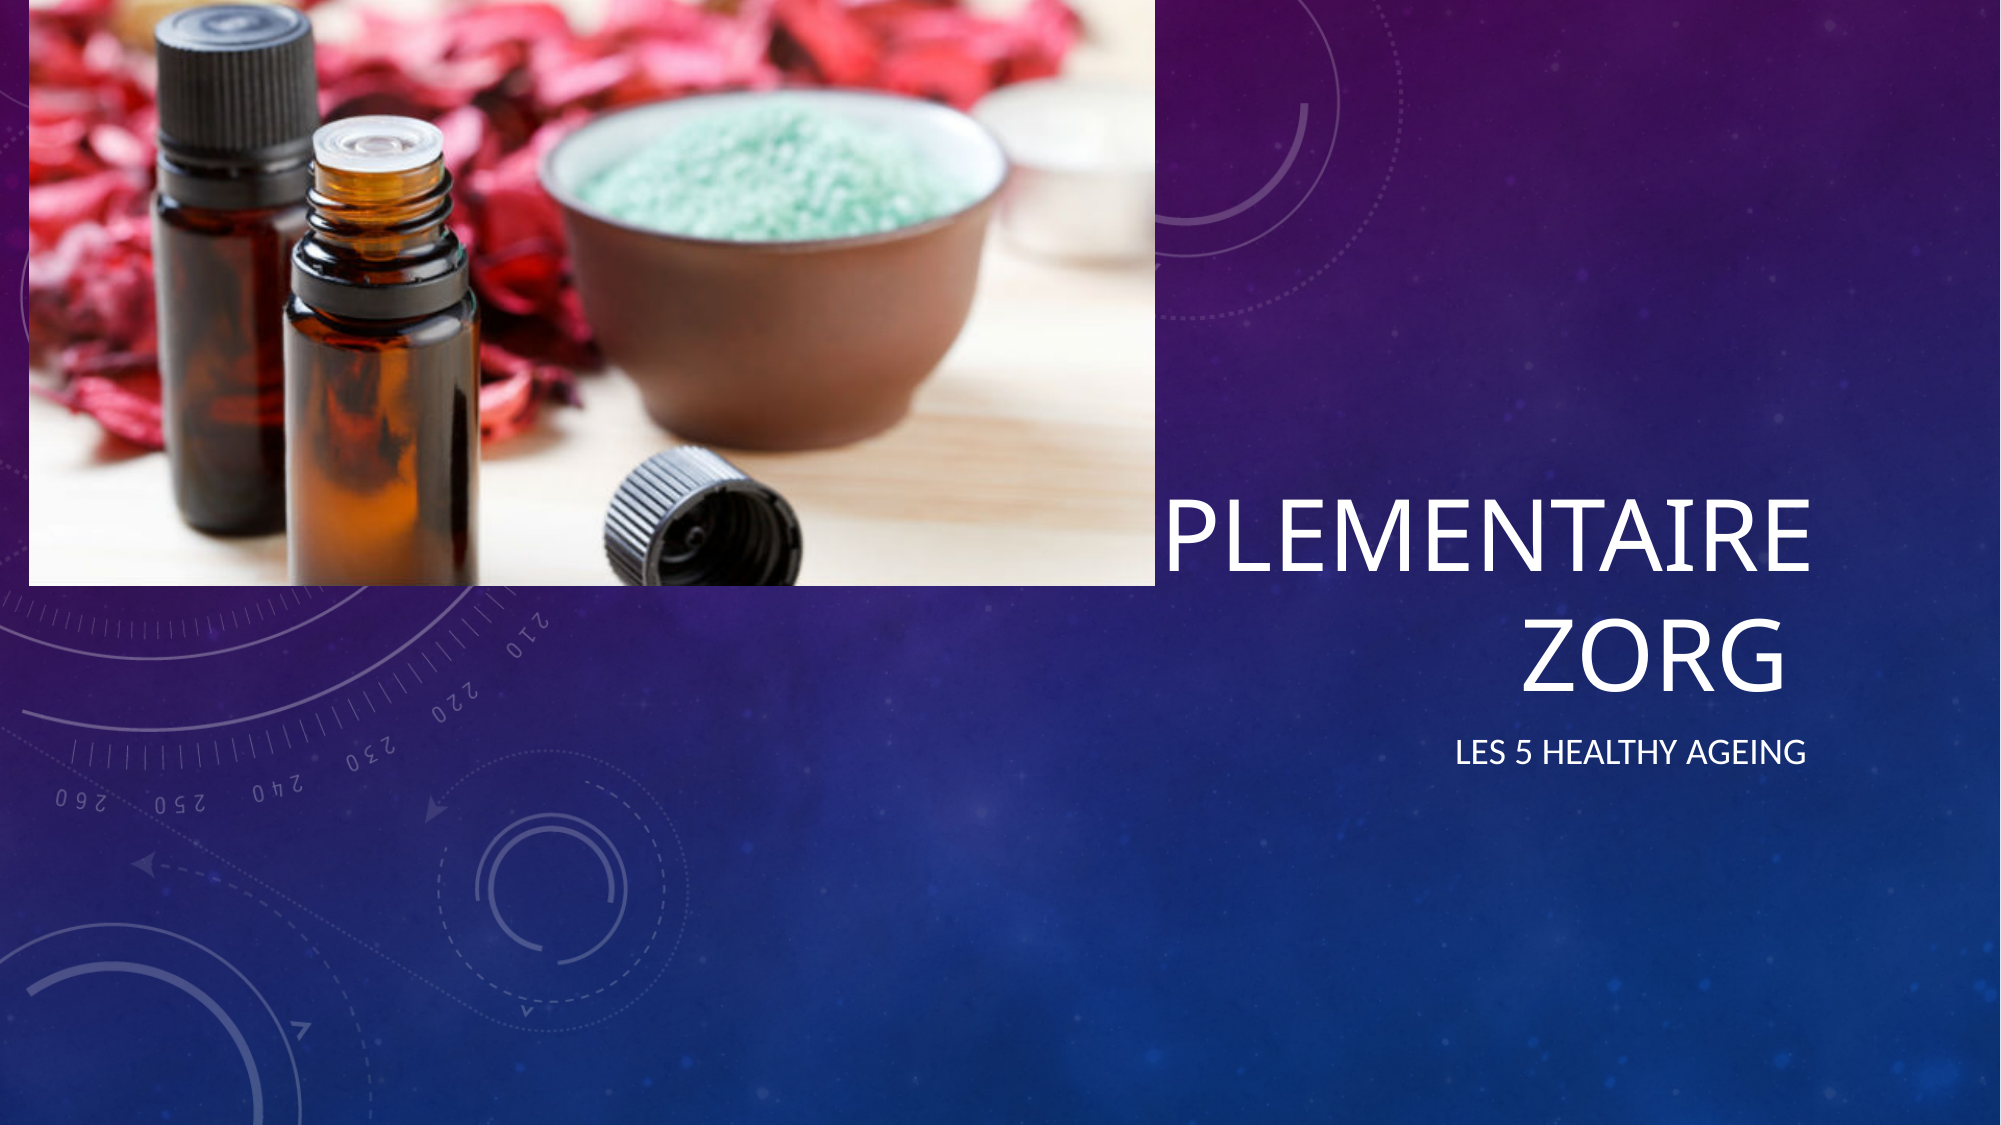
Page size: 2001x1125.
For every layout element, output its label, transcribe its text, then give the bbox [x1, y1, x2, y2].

subtitle Les 5 Healthy Ageing [650, 719, 1831, 950]
title Complementaire zorg [650, 322, 1831, 719]
picture [0, 0, 2001, 1125]
